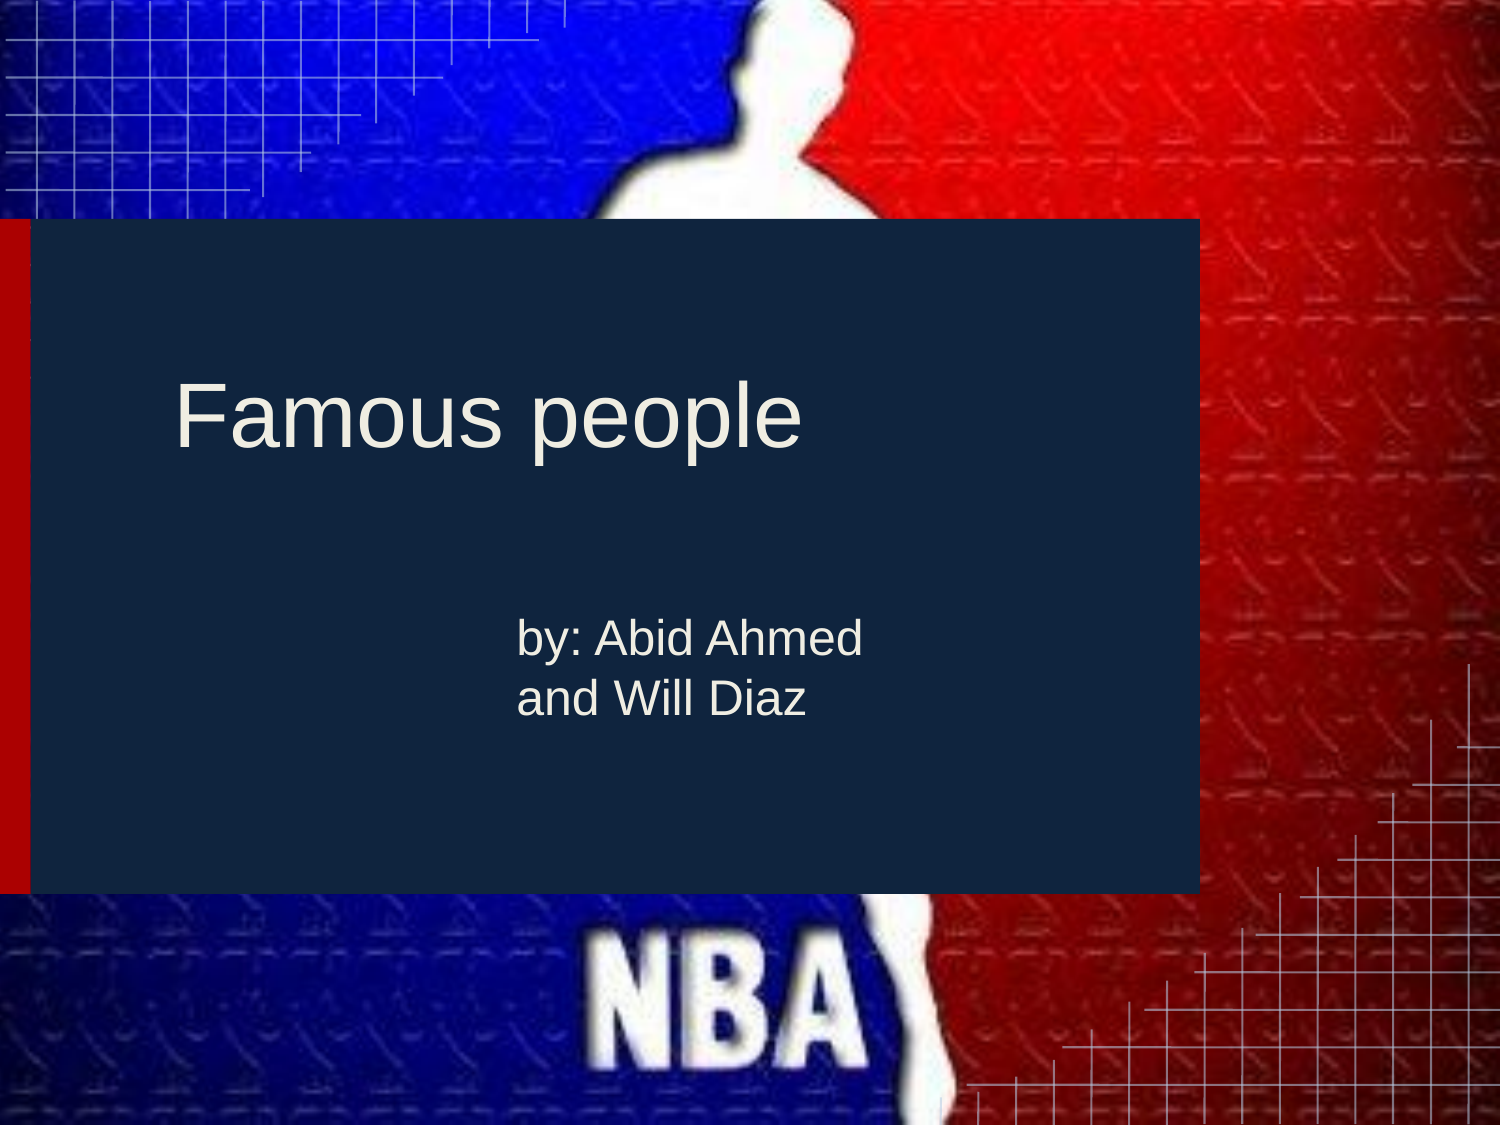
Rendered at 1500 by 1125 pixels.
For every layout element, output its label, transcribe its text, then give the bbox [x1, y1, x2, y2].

picture [38, 42, 73, 76]
picture [189, 154, 224, 189]
picture [416, 0, 450, 39]
picture [189, 192, 224, 218]
picture [152, 117, 186, 151]
picture [1470, 1049, 1500, 1083]
picture [1357, 1049, 1392, 1083]
picture [302, 42, 337, 76]
picture [1244, 974, 1279, 1008]
picture [265, 79, 299, 114]
picture [227, 79, 262, 114]
picture [1470, 749, 1500, 783]
picture [38, 117, 73, 151]
picture [1206, 1049, 1241, 1083]
picture [1319, 1049, 1354, 1083]
picture [1470, 861, 1500, 896]
picture [1357, 1086, 1391, 1125]
picture [152, 0, 186, 39]
picture [1432, 1086, 1467, 1125]
picture [189, 117, 224, 151]
picture [1433, 1049, 1467, 1083]
picture [114, 0, 149, 39]
picture [1244, 1086, 1278, 1125]
picture [1281, 1086, 1316, 1125]
picture [1319, 1086, 1354, 1125]
picture [1093, 1086, 1128, 1125]
picture [38, 79, 73, 113]
picture [1357, 861, 1392, 896]
picture [1093, 1049, 1128, 1083]
picture [1168, 1086, 1203, 1125]
picture [1244, 1011, 1278, 1046]
picture [1470, 1086, 1500, 1125]
picture [265, 0, 299, 39]
picture [265, 117, 299, 151]
picture [0, 0, 35, 218]
picture [1244, 1049, 1278, 1083]
picture [1395, 861, 1430, 896]
picture [38, 192, 73, 218]
picture [114, 154, 149, 189]
picture [265, 42, 299, 76]
picture [1470, 824, 1500, 858]
picture [1206, 1011, 1241, 1046]
title Famous people [112, 371, 1163, 590]
picture [1470, 1011, 1500, 1046]
picture [453, 0, 488, 39]
picture [114, 42, 149, 76]
picture [302, 79, 337, 114]
picture [76, 0, 111, 38]
picture [1395, 974, 1430, 1008]
subtitle by: Abid Ahmed and Will Diaz [112, 590, 1163, 739]
picture [1282, 936, 1316, 971]
picture [1470, 936, 1500, 971]
picture [1433, 861, 1467, 896]
picture [1433, 786, 1467, 821]
picture [1395, 1011, 1429, 1046]
picture [1395, 936, 1430, 971]
picture [114, 79, 149, 114]
picture [76, 79, 111, 114]
picture [76, 117, 111, 151]
picture [1168, 1049, 1203, 1083]
picture [1433, 899, 1467, 933]
picture [1395, 824, 1430, 858]
picture [1168, 1011, 1203, 1046]
picture [1433, 824, 1467, 858]
picture [1319, 899, 1354, 933]
picture [152, 192, 186, 218]
picture [1282, 1011, 1316, 1046]
picture [1433, 936, 1467, 971]
picture [76, 154, 111, 189]
picture [1206, 1086, 1241, 1125]
picture [227, 117, 262, 151]
picture [302, 0, 337, 39]
picture [1131, 1049, 1165, 1083]
picture [1357, 1011, 1392, 1046]
picture [1470, 786, 1500, 821]
picture [114, 117, 149, 151]
picture [340, 0, 375, 39]
picture [1433, 974, 1467, 1008]
picture [1018, 1086, 1052, 1125]
picture [38, 0, 73, 38]
picture [1433, 1011, 1467, 1046]
picture [1055, 1086, 1090, 1125]
picture [114, 192, 148, 218]
picture [378, 0, 413, 39]
picture [1319, 936, 1354, 971]
picture [1206, 974, 1241, 1008]
picture [1131, 1086, 1165, 1125]
picture [1357, 899, 1392, 933]
picture [1395, 1049, 1429, 1083]
picture [189, 42, 224, 76]
picture [152, 42, 186, 76]
picture [1282, 974, 1316, 1008]
picture [1319, 974, 1354, 1008]
picture [1281, 1049, 1316, 1083]
picture [378, 42, 412, 76]
picture [76, 192, 111, 218]
picture [1319, 1011, 1354, 1046]
picture [227, 42, 262, 76]
picture [1357, 936, 1392, 971]
picture [152, 79, 186, 114]
picture [340, 42, 375, 76]
picture [227, 0, 262, 39]
picture [1470, 974, 1500, 1008]
picture [38, 154, 73, 189]
picture [0, 0, 1500, 1125]
picture [1470, 899, 1500, 933]
picture [1395, 899, 1430, 933]
picture [1395, 1086, 1429, 1125]
picture [1357, 974, 1392, 1008]
picture [152, 154, 186, 189]
picture [189, 79, 224, 114]
picture [189, 0, 224, 39]
picture [76, 42, 111, 76]
